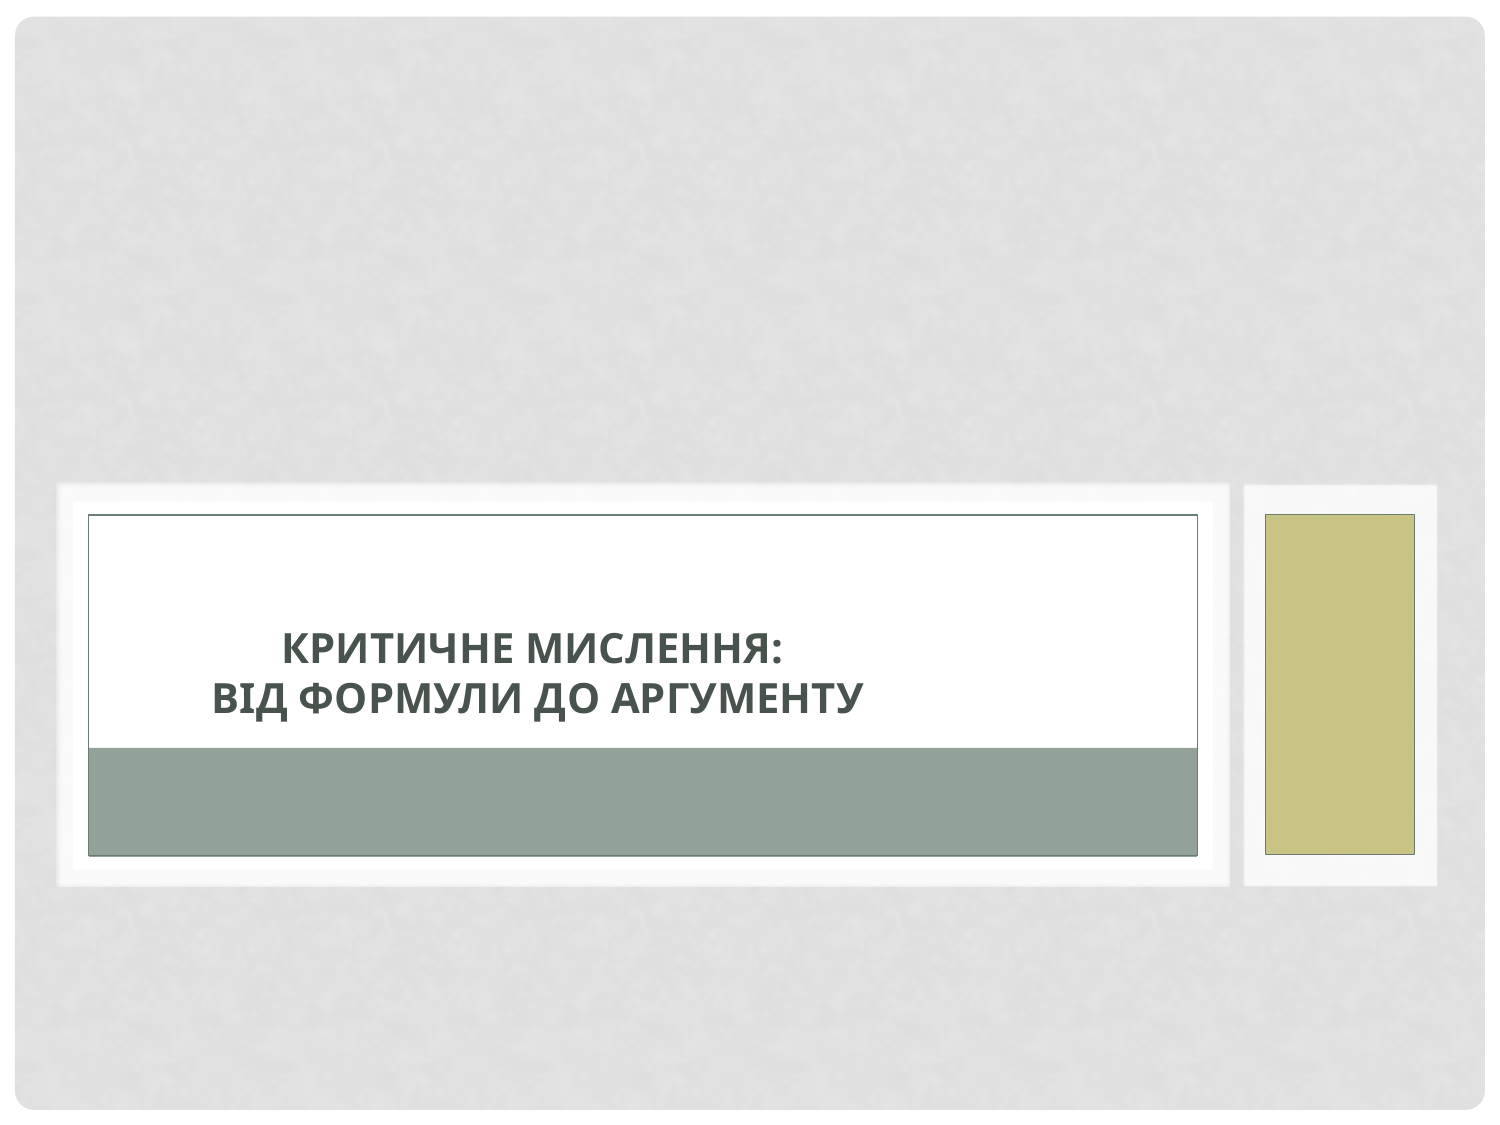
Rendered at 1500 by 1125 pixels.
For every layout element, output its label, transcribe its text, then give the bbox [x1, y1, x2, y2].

title Критичне мислення: від формули до аргументу [76, 515, 1000, 730]
